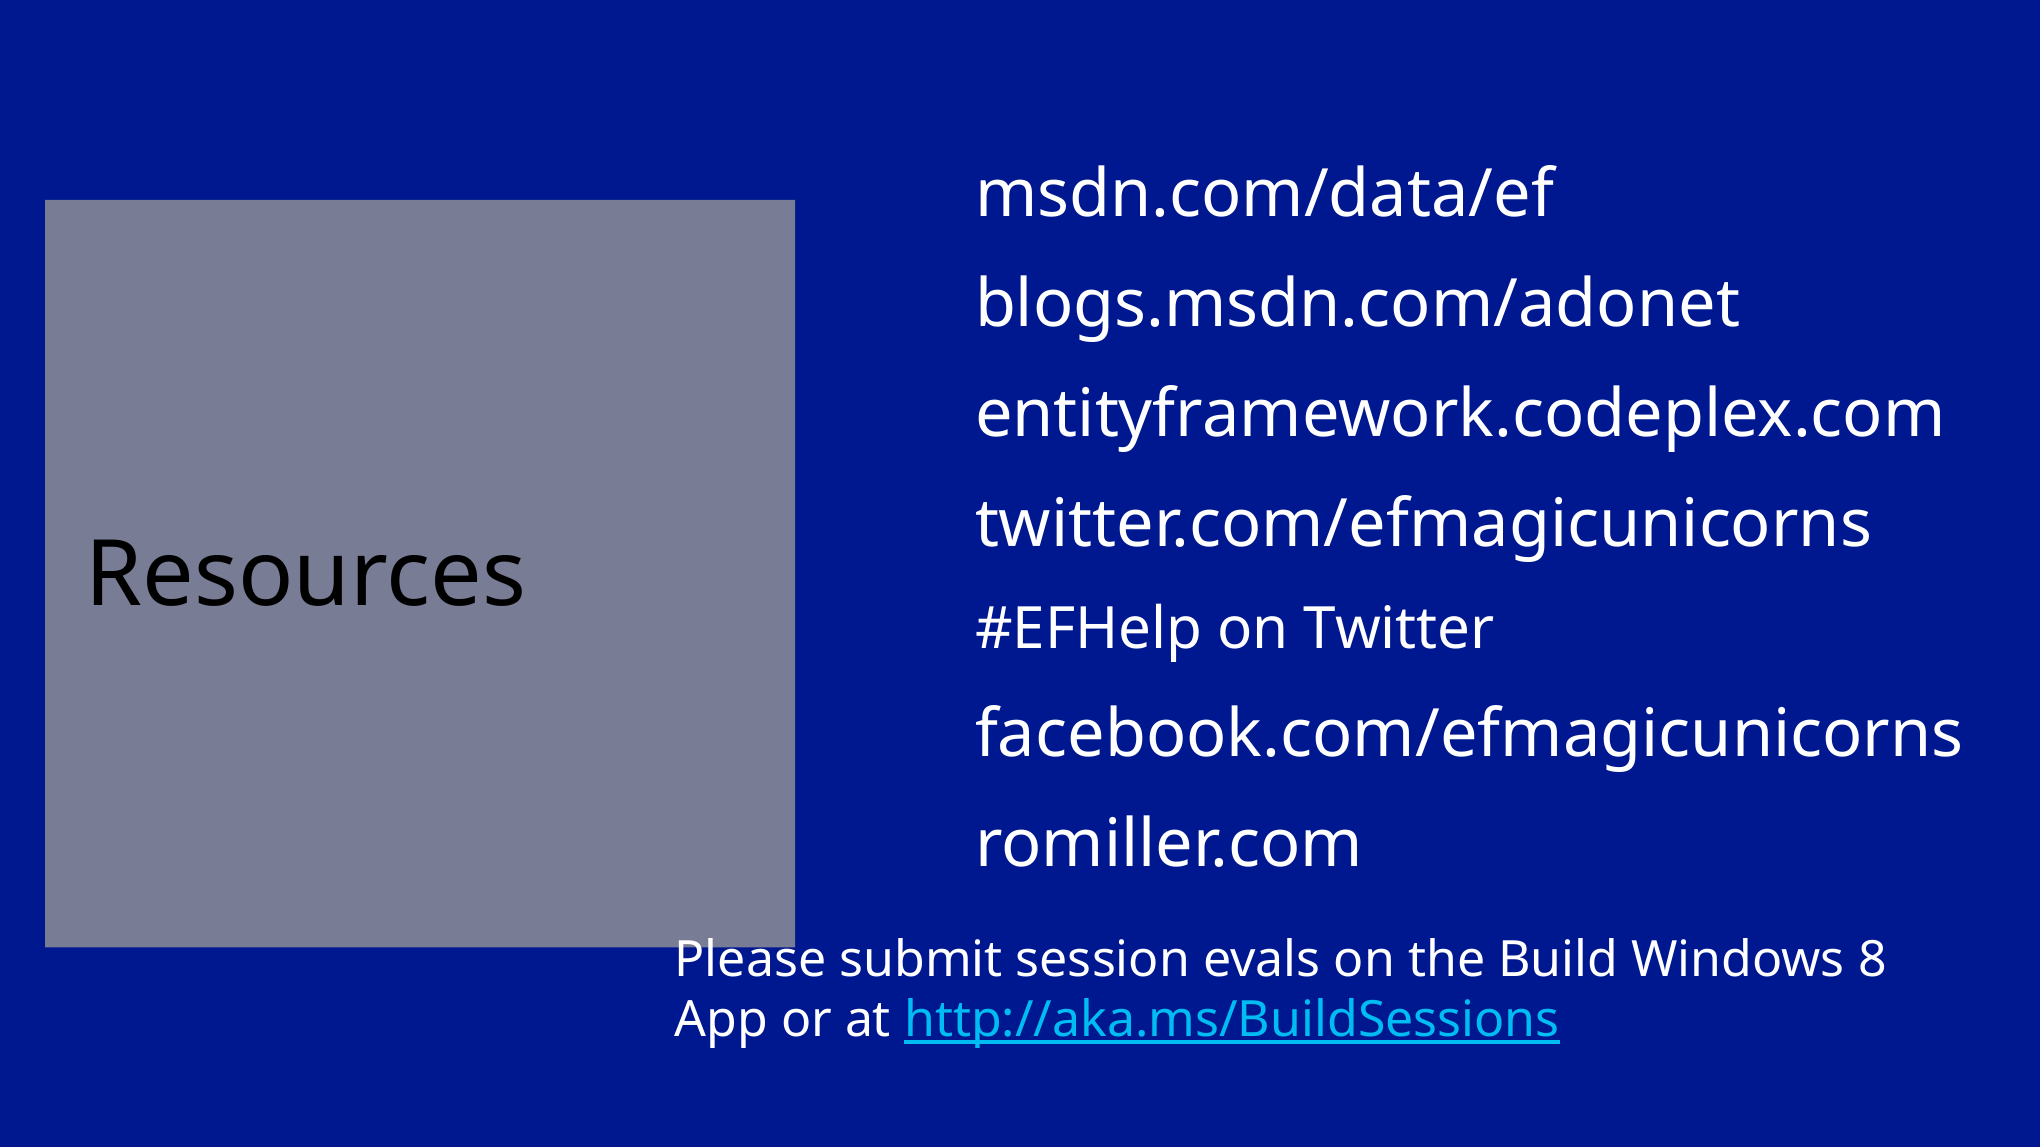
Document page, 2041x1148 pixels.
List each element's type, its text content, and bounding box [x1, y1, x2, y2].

title Resources [45, 199, 796, 948]
list msdn.com/data/ef blogs.msdn.com/adonet entityframework.codeplex.com twitter.com/efmagicunicorns #EFHelp on Twitter facebook.com/efmagicunicorns romiller.com [945, 498, 1996, 649]
text_box Please submit session evals on the Build Windows 8 App or at http://aka.ms/BuildSessions [660, 918, 1980, 1122]
